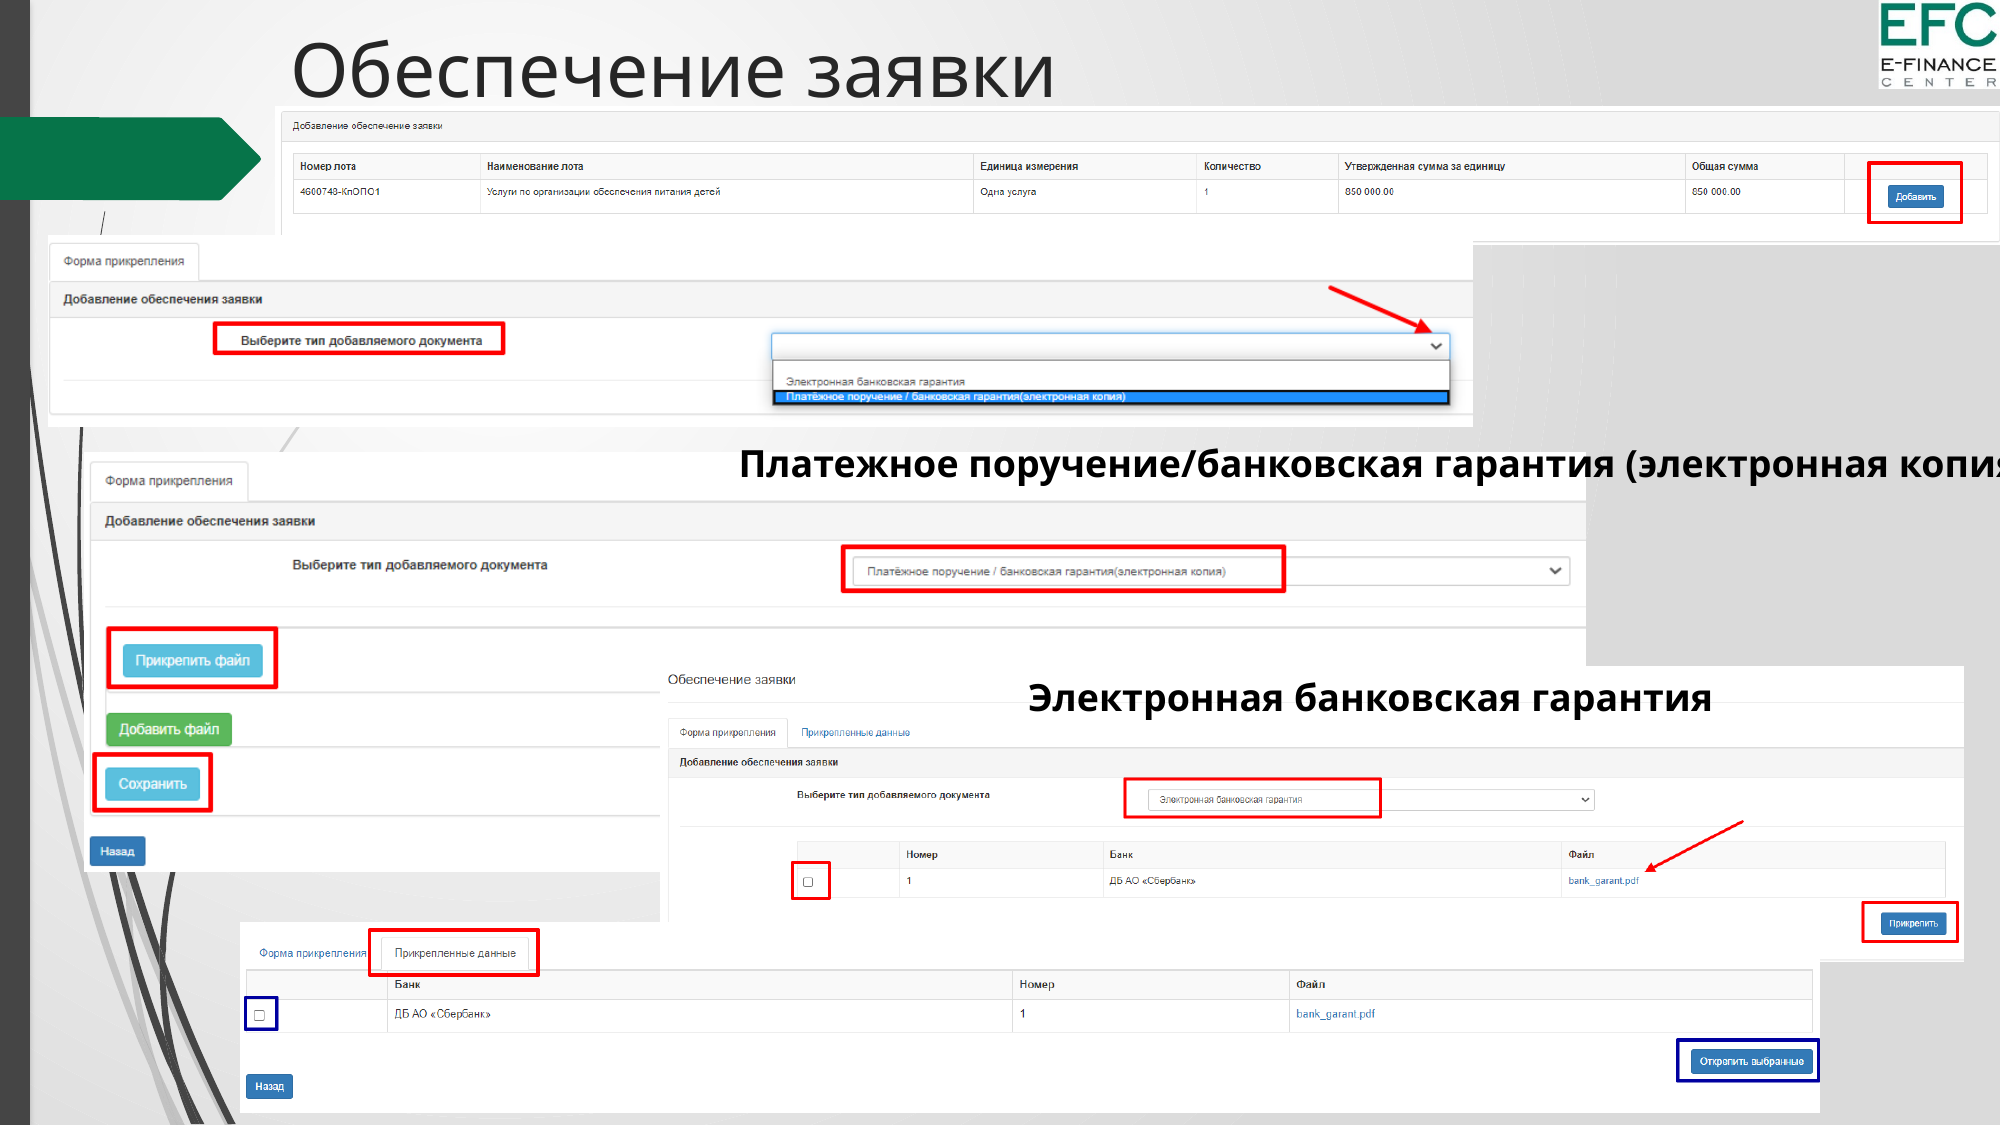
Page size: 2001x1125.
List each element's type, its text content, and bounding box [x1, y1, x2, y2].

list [274, 106, 2000, 245]
text_box Платежное поручение/банковская гарантия (электронная копия) [723, 432, 2000, 492]
picture [48, 234, 1473, 427]
picture [1878, 0, 2001, 90]
picture [84, 452, 1965, 1113]
title Обеспечение заявки [275, 14, 2000, 106]
